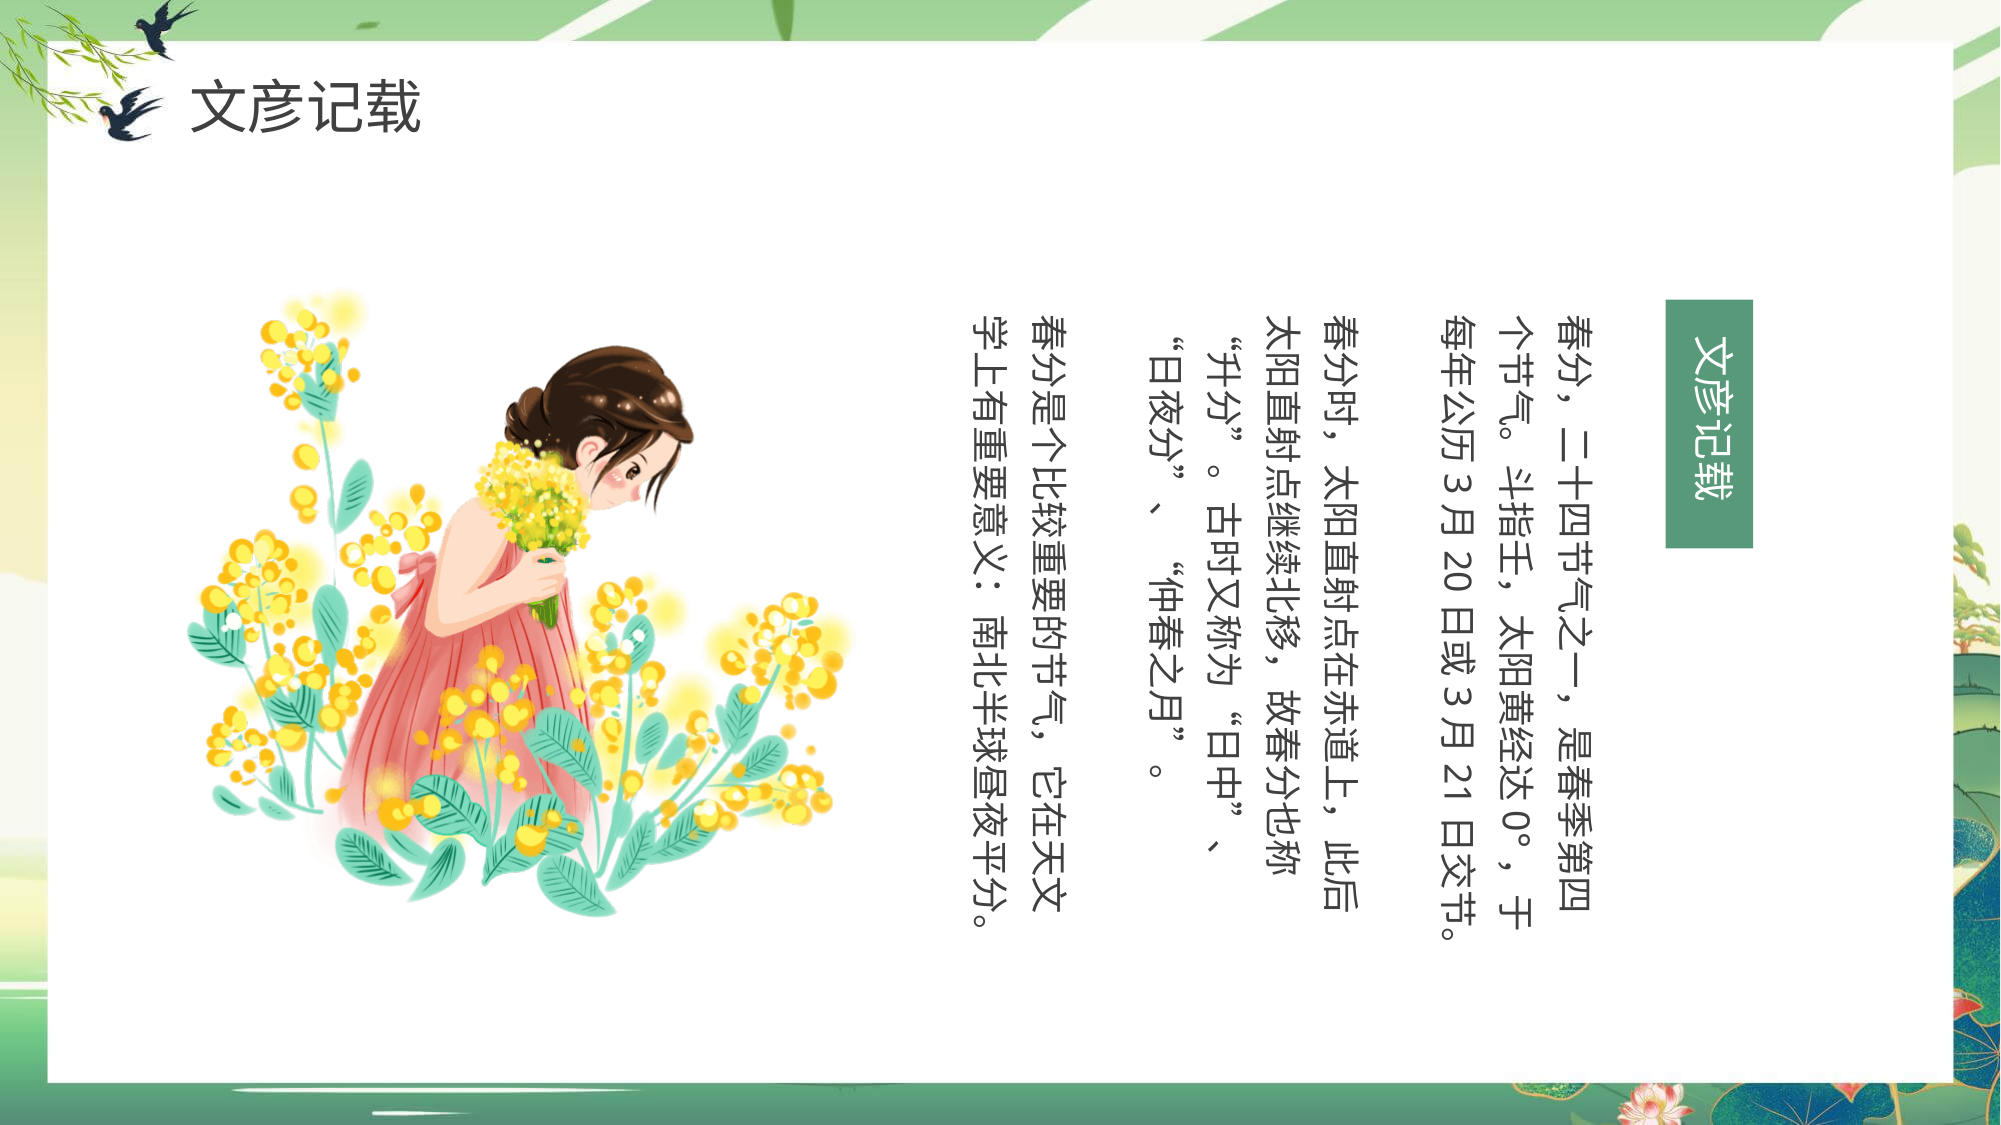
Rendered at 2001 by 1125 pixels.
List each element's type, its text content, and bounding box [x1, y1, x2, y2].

text_box 春分，二十四节气之一，是春季第四个节气。斗指壬，太阳黄经达0°，于每年公历3月20日或3月21日交节。 春分时，太阳直射点在赤道上，此后太阳直射点继续北移，故春分也称“升分”。古时又称为“日中”、“日夜分”、“仲春之月”。 春分是个比较重要的节气，它在天文学上有重要意义：南北半球昼夜平分。 [927, 299, 1620, 957]
text_box 文彦记载 [174, 62, 477, 148]
text_box 文彦记载 [1666, 320, 1748, 526]
picture [0, 0, 2001, 1125]
text_box [1665, 298, 1754, 549]
